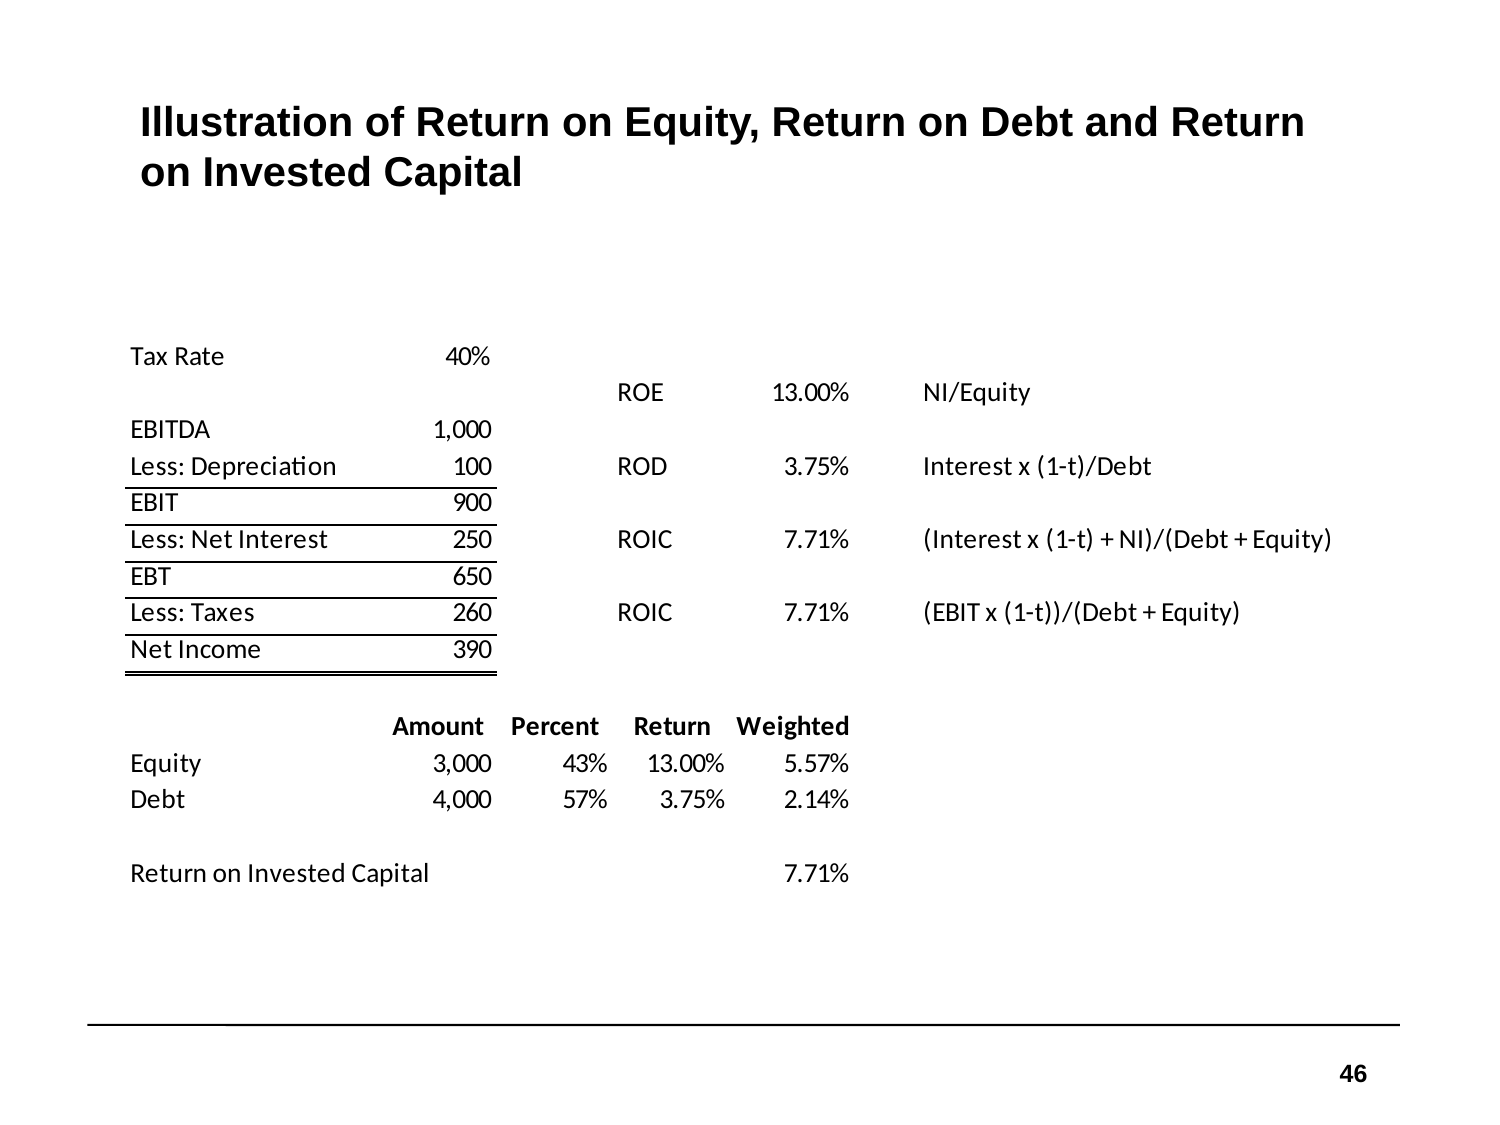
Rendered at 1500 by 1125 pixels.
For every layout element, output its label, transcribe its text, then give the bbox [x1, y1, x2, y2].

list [124, 340, 1363, 897]
title Illustration of Return on Equity, Return on Debt and Return on Invested Capital [125, 87, 1375, 225]
